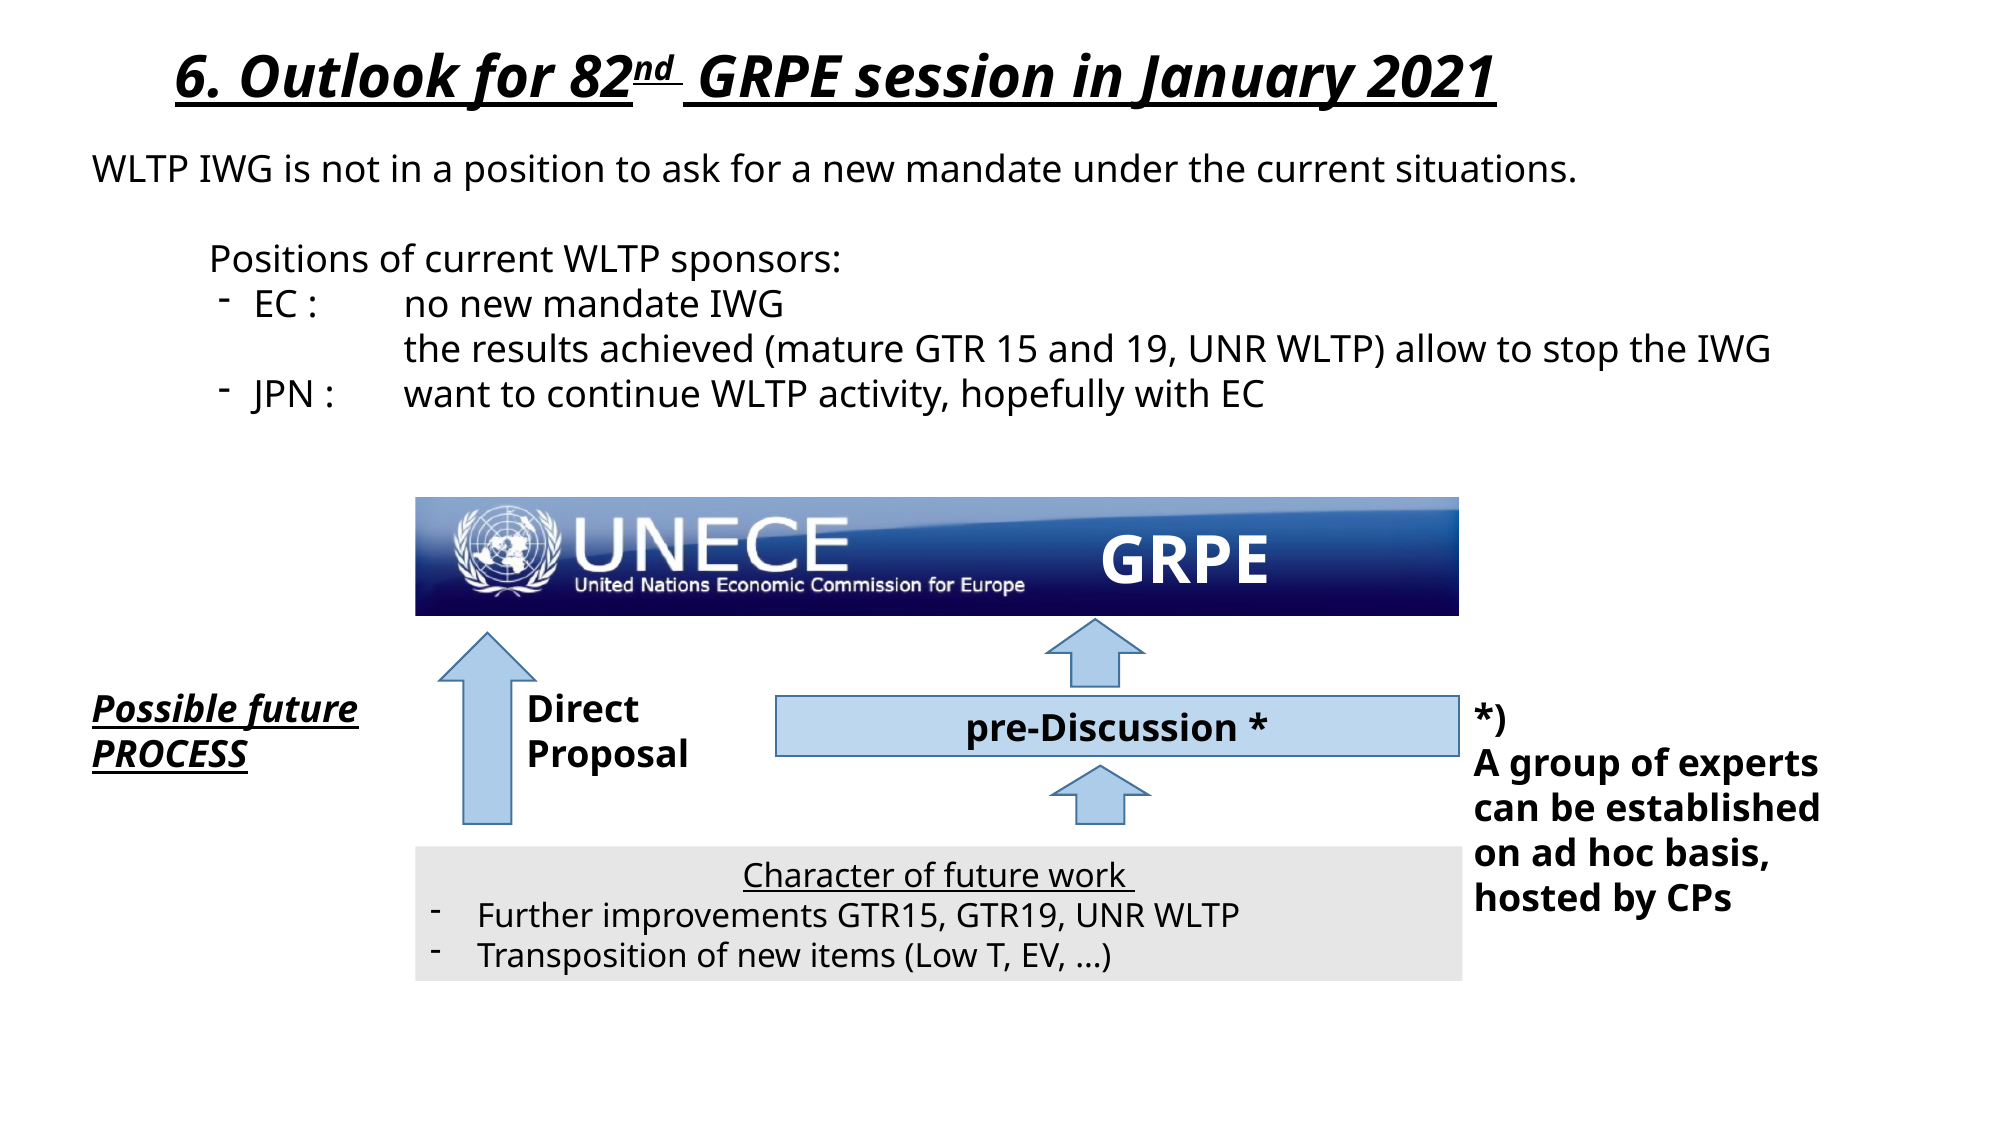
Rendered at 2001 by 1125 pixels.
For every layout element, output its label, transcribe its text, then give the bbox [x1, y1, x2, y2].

text_box [1048, 764, 1153, 825]
text_box 6. Outlook for 82nd GRPE session in January 2021 [160, 32, 1513, 117]
text_box Direct Proposal [511, 678, 856, 783]
text_box pre-Discussion * [775, 695, 1458, 757]
text_box Possible future PROCESS [76, 678, 414, 783]
text_box Character of future work Further improvements GTR15, GTR19, UNR WLTP Transposition of new items (Low T, EV, …) [415, 846, 1463, 981]
text_box WLTP IWG is not in a position to ask for a new mandate under the current situations. Positions of current WLTP sponsors: EC : no new mandate IWG the results achieved (mature GTR 15 and 19, UNR WLTP) allow to stop the IWG JPN : want to continue WLTP activity, hopefully with EC [77, 137, 1925, 423]
text_box [436, 631, 535, 825]
text_box *) A group of experts can be established on ad hoc basis, hosted by CPs [1458, 686, 1894, 927]
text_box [415, 497, 1459, 616]
text_box [1044, 617, 1147, 688]
